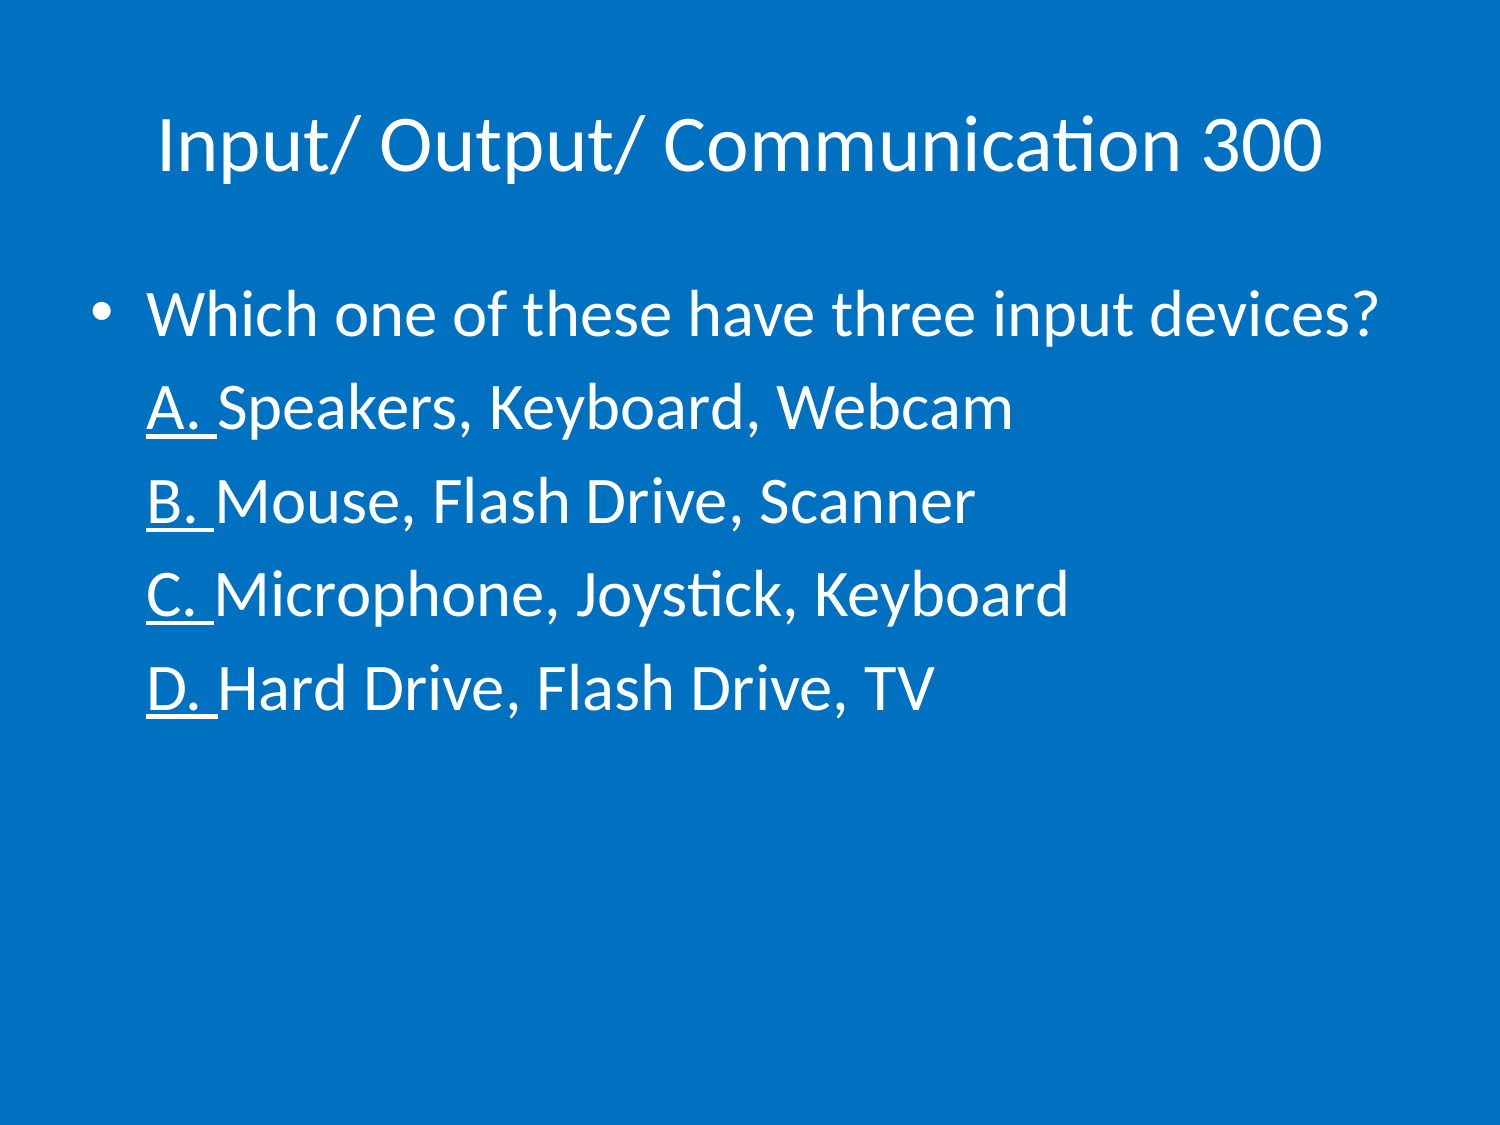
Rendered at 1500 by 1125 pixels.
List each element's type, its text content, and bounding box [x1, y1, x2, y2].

list Which one of these have three input devices? A. Speakers, Keyboard, Webcam B. Mouse, Flash Drive, Scanner C. Microphone, Joystick, Keyboard D. Hard Drive, Flash Drive, TV [75, 262, 1425, 1005]
title Input/ Output/ Communication 300 [75, 45, 1425, 233]
